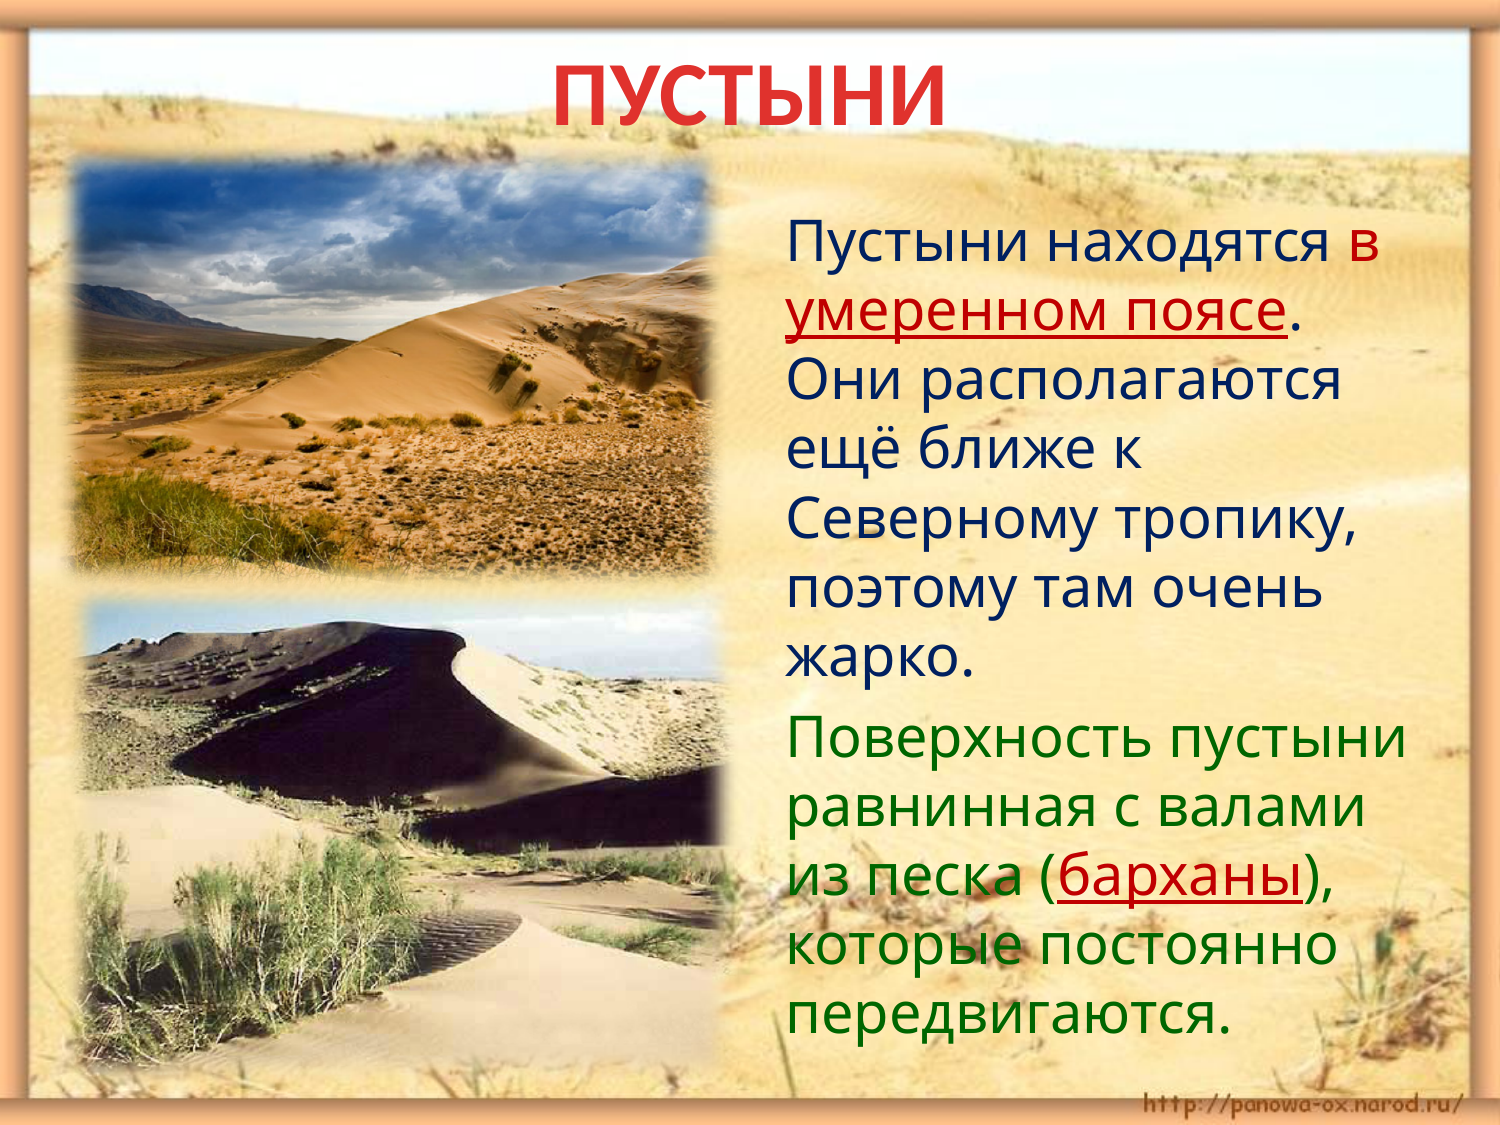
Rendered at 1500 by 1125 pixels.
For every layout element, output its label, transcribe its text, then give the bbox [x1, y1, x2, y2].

title ПУСТЫНИ [75, 0, 1425, 183]
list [52, 141, 727, 591]
picture [0, 0, 1500, 1125]
list Пустыни находятся в умеренном поясе. Они располагаются ещё ближе к Северному тропику, поэтому там очень жарко. Поверхность пустыни равнинная с валами из песка (барханы), которые постоянно передвигаются. [730, 196, 1447, 1059]
